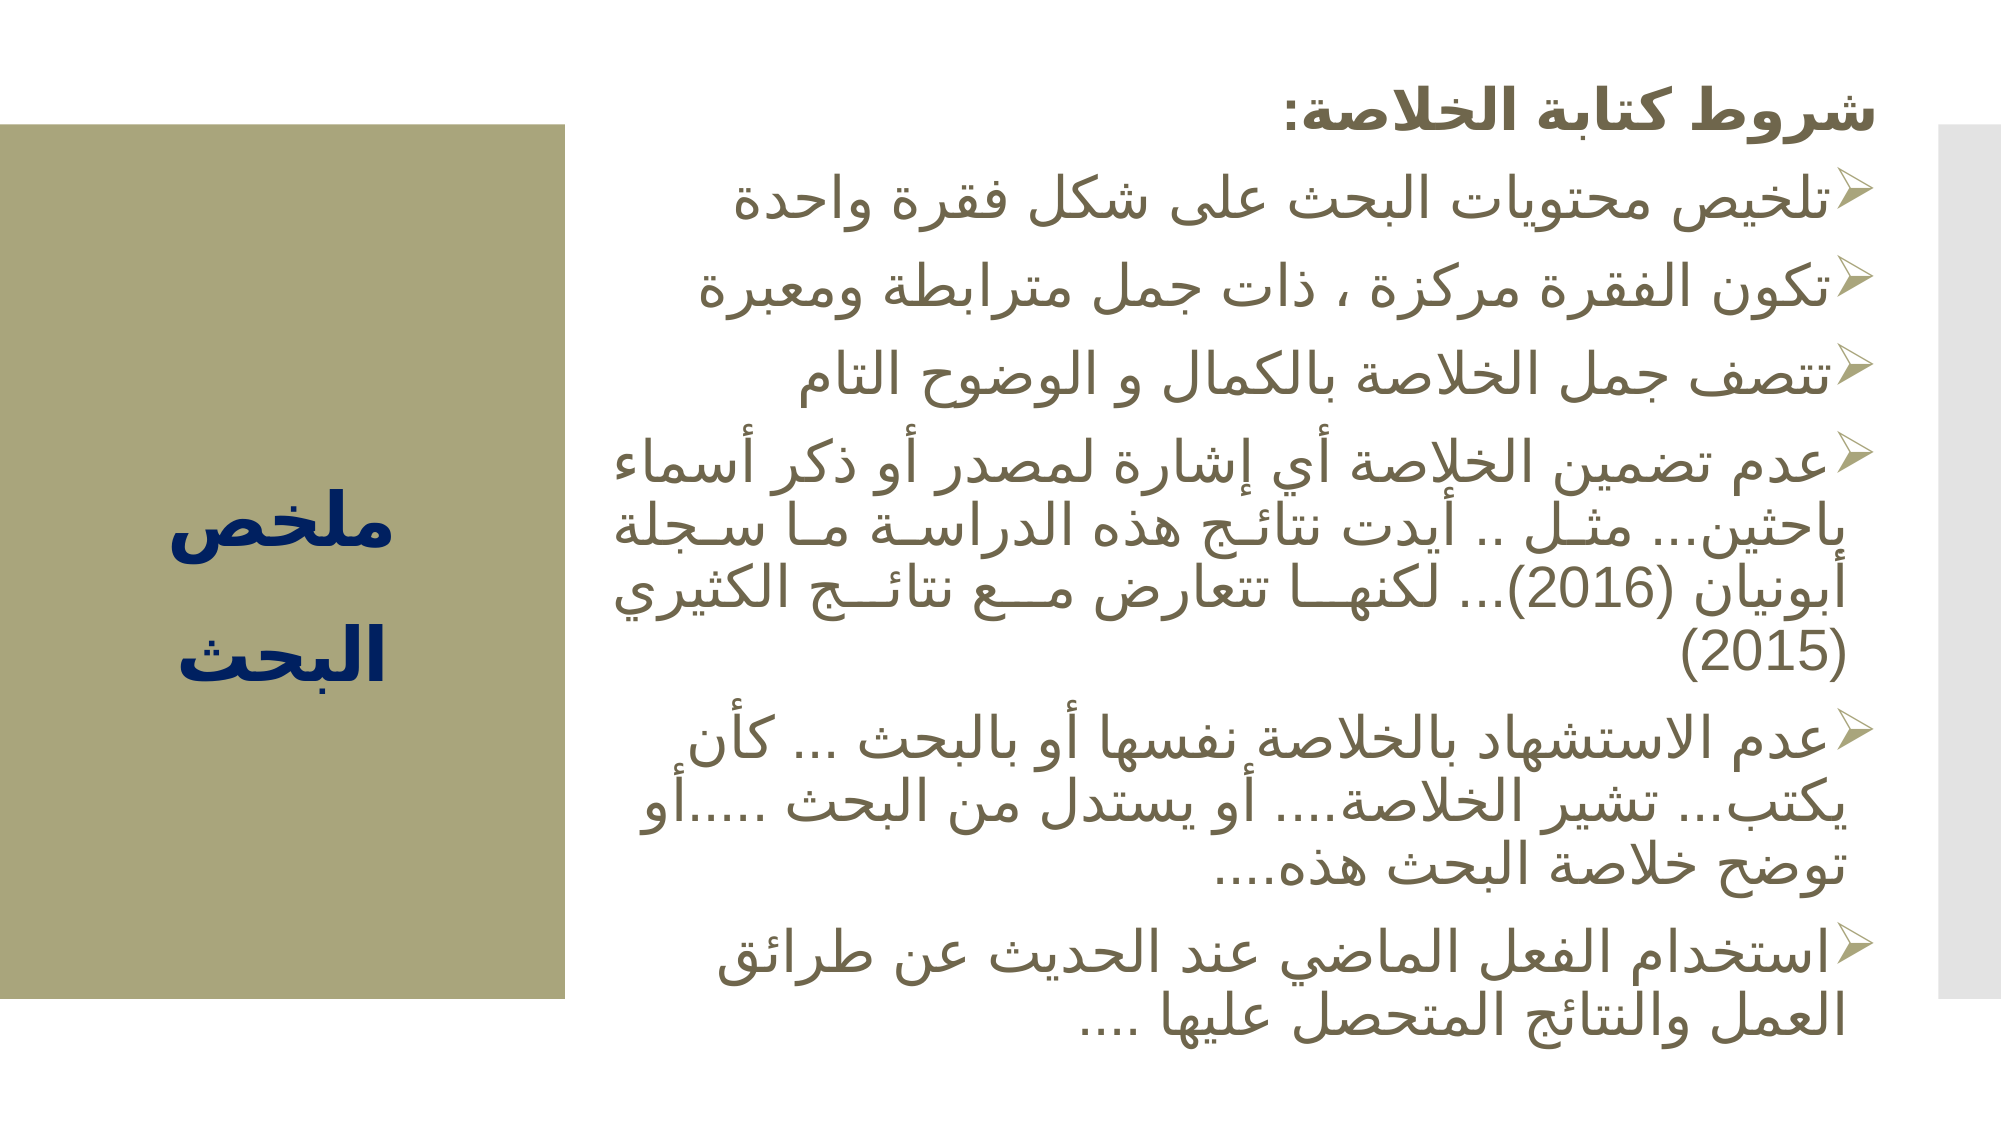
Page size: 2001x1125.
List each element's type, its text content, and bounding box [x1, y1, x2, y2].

title ملخص البحث [41, 184, 525, 940]
list شروط كتابة الخلاصة: تلخيص محتويات البحث على شكل فقرة واحدة تكون الفقرة مركزة ، ذات جمل مترابطة ومعبرة تتصف جمل الخلاصة بالكمال و الوضوح التام عدم تضمين الخلاصة أي إشارة لمصدر أو ذكر أسماء باحثين... مثل .. أيدت نتائج هذه الدراسة ما سجلة أبونيان (2016)... لكنها تتعارض مع نتائج الكثيري (2015) عدم الاستشهاد بالخلاصة نفسها أو بالبحث ... كأن يكتب... تشير الخلاصة.... أو يستدل من البحث .....أو توضح خلاصة البحث هذه.... استخدام الفعل الماضي عند الحديث عن طرائق العمل والنتائج المتحصل عليها .... [597, 116, 1894, 1012]
